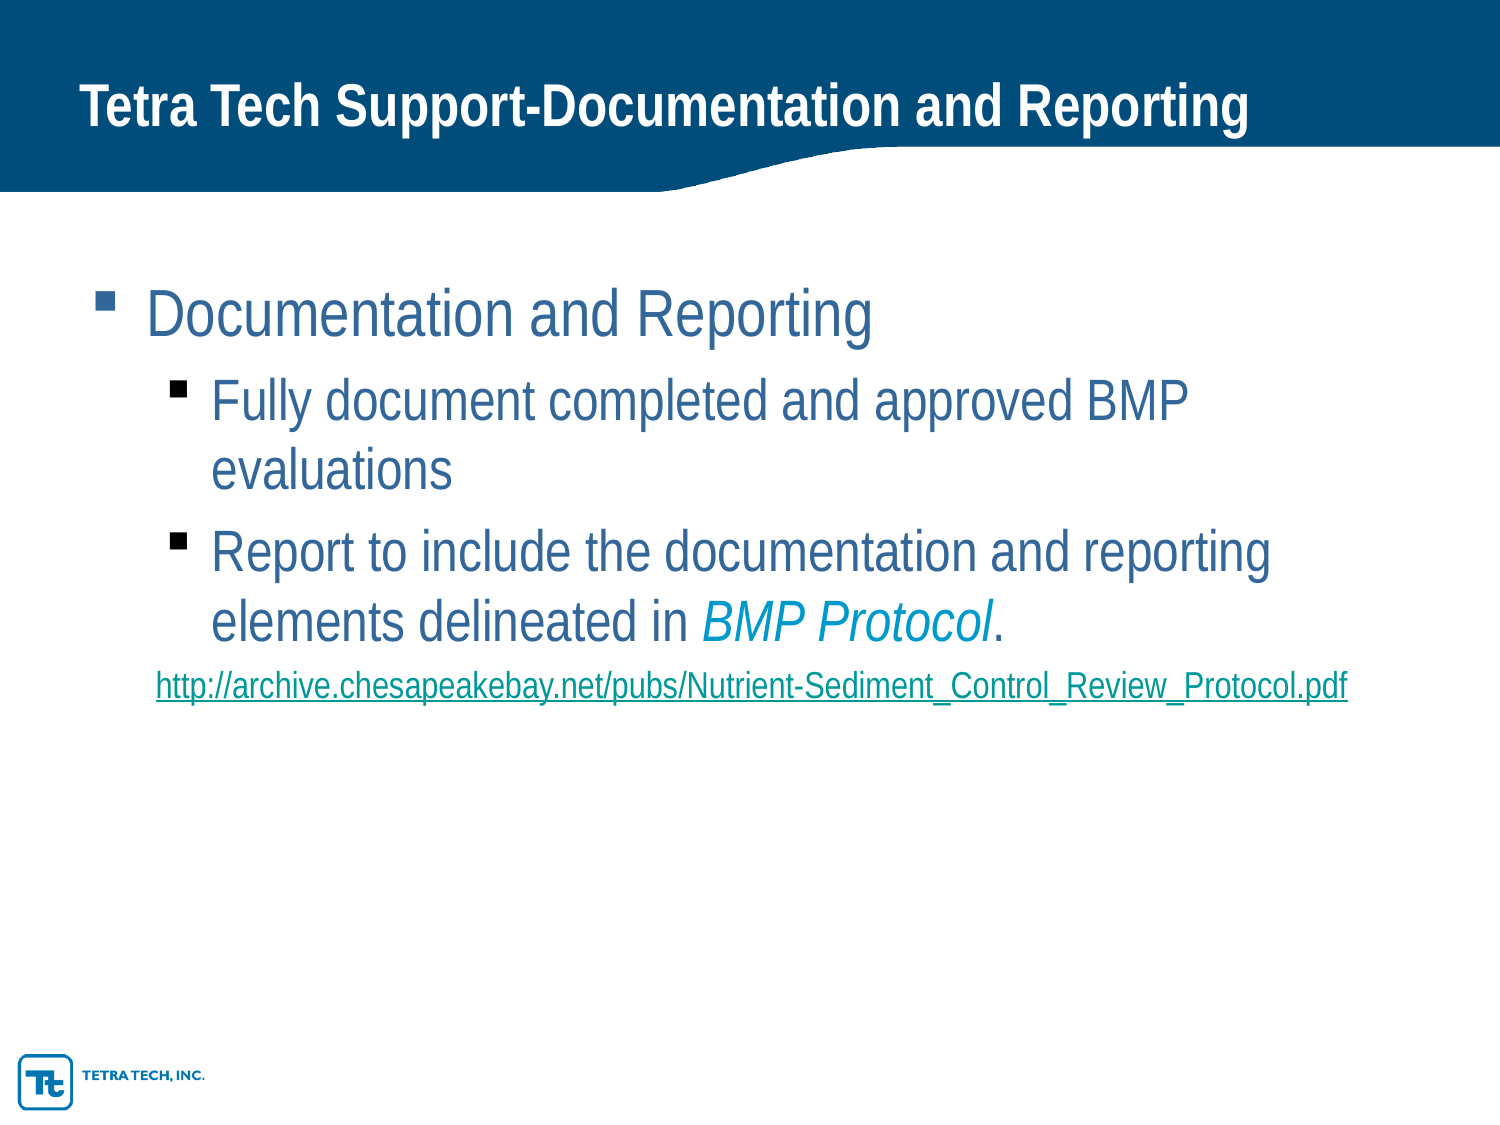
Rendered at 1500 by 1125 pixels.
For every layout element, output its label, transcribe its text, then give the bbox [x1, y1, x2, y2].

list Documentation and Reporting Fully document completed and approved BMP evaluations Report to include the documentation and reporting elements delineated in BMP Protocol. http://archive.chesapeakebay.net/pubs/Nutrient-Sediment_Control_Review_Protocol.pdf [74, 262, 1426, 1006]
title Tetra Tech Support-Documentation and Reporting [63, 34, 1359, 171]
picture [16, 1050, 205, 1114]
picture [0, 0, 1500, 1000]
